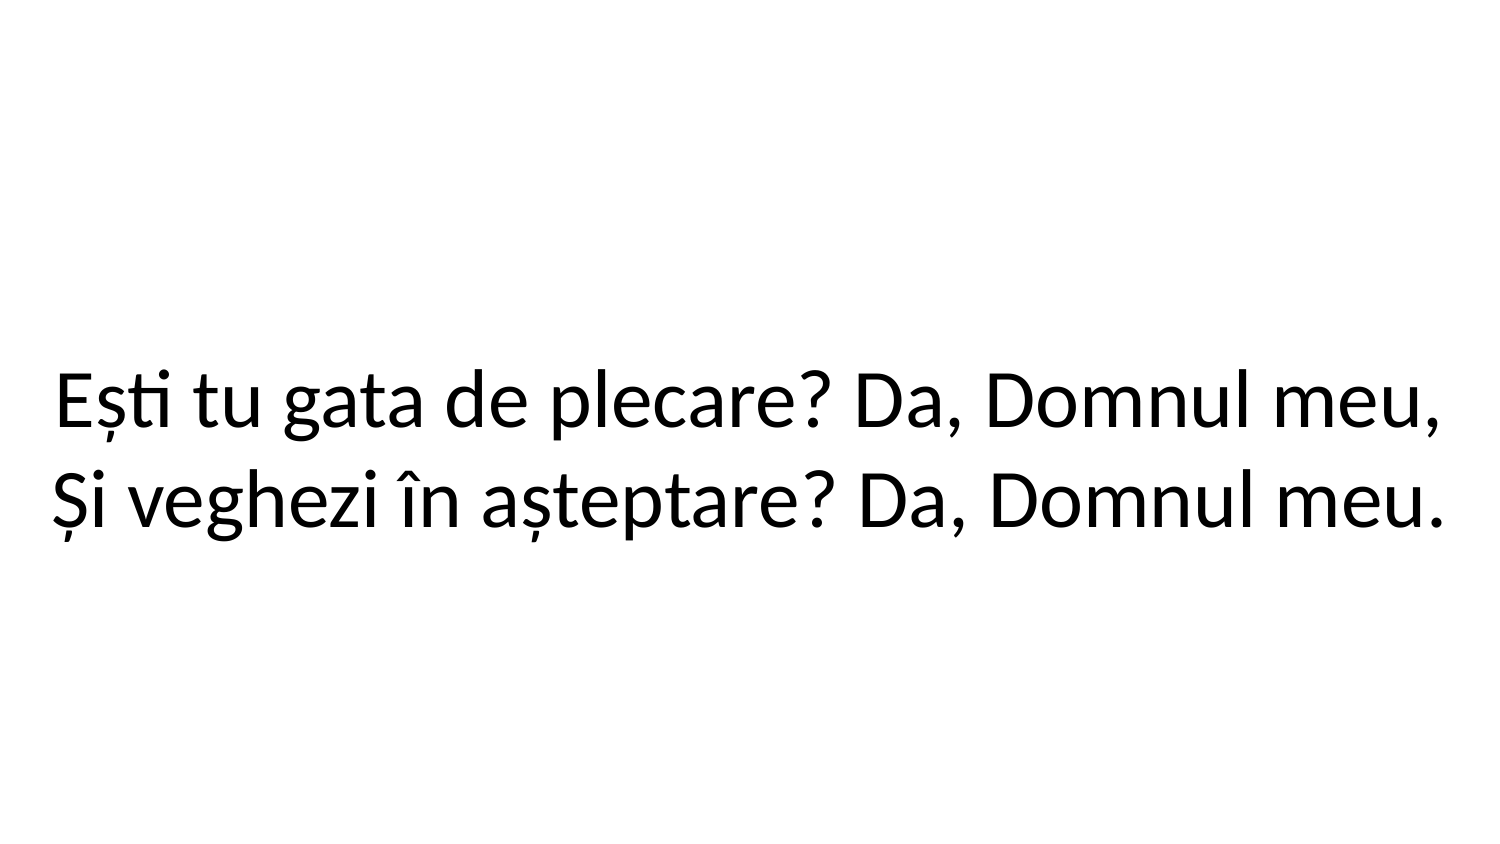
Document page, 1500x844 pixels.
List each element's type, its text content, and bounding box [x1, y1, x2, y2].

text_box Ești tu gata de plecare? Da, Domnul meu, Și veghezi în așteptare? Da, Domnul meu. [36, 292, 1464, 552]
